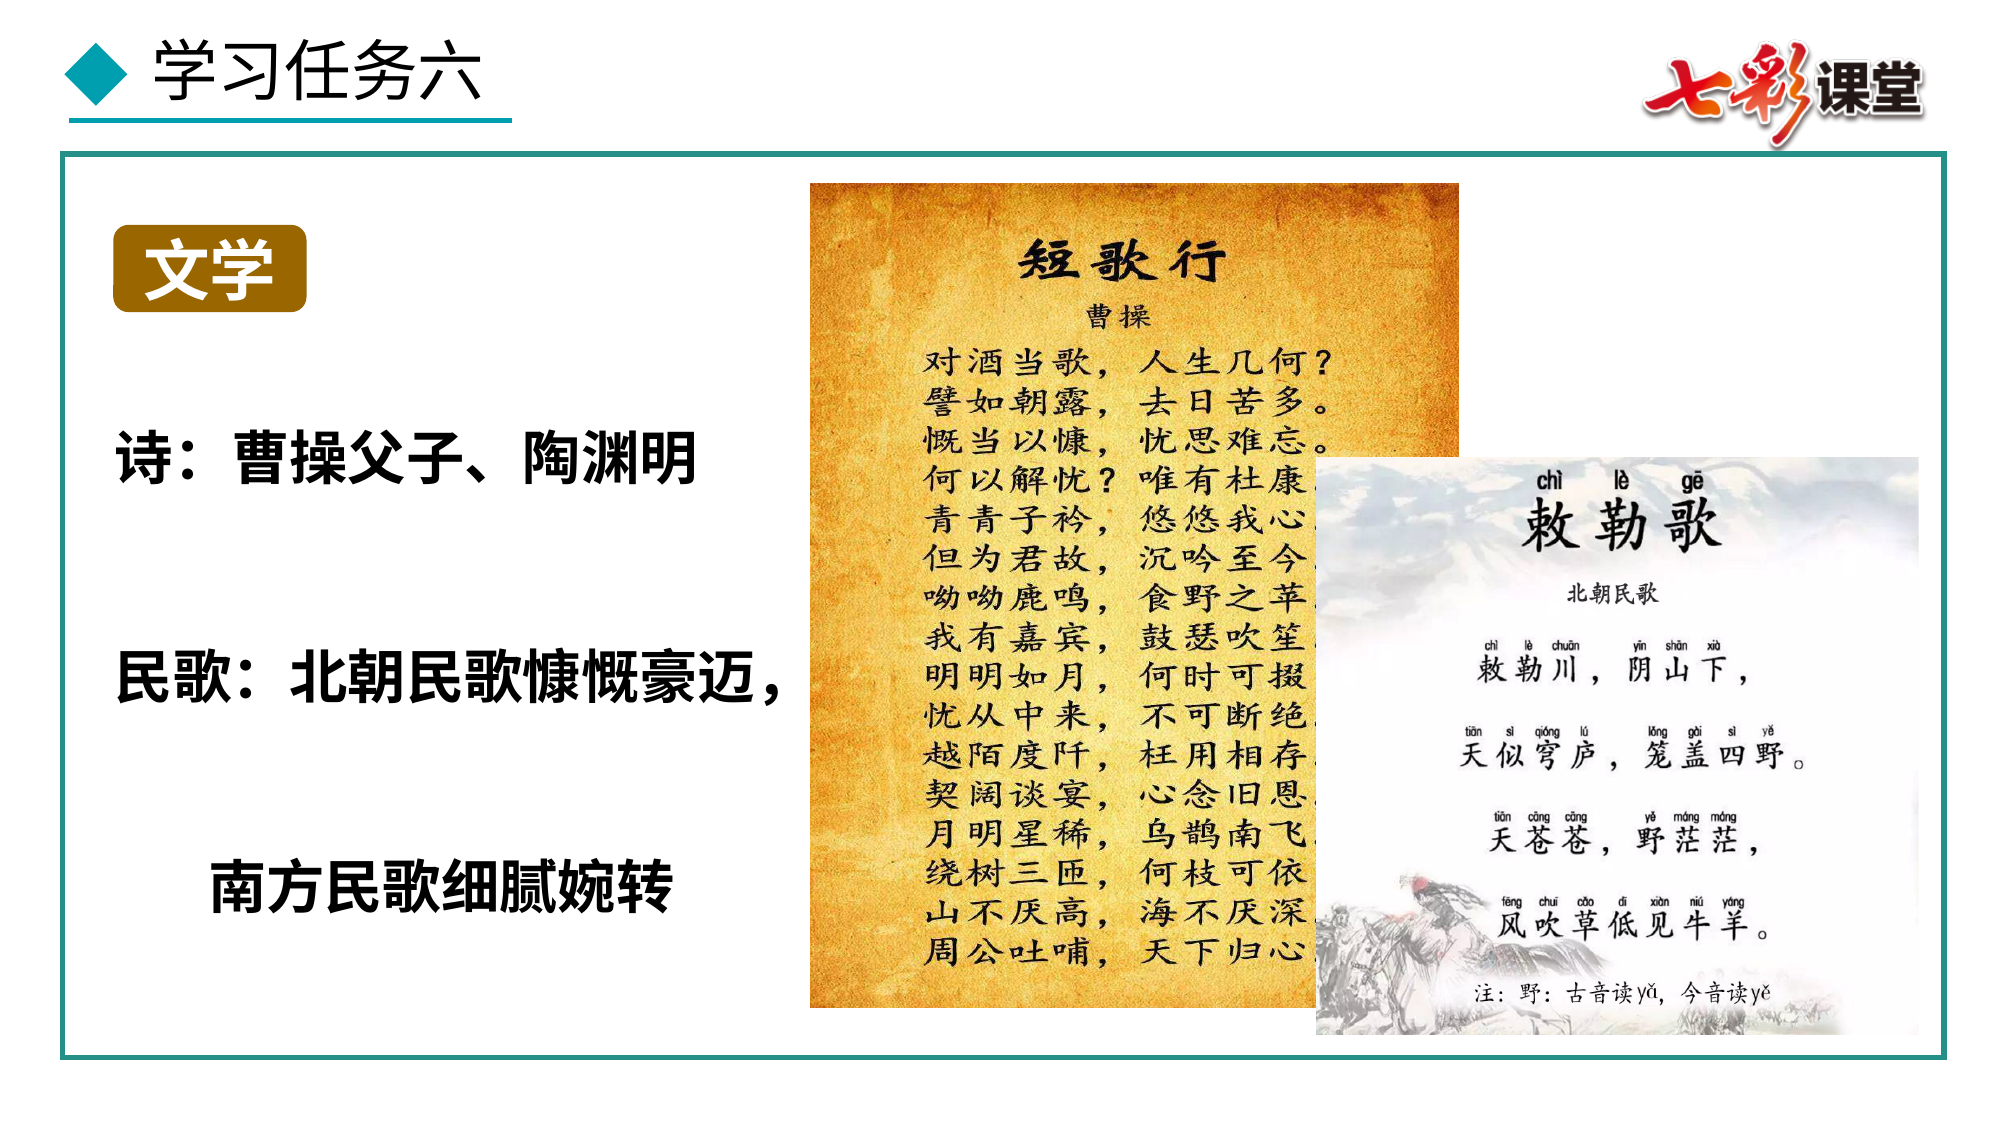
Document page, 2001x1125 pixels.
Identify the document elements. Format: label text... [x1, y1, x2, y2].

picture [809, 182, 1920, 1036]
picture [1638, 35, 1932, 151]
text_box 民歌：北朝民歌慷慨豪迈， 南方民歌细腻婉转 [100, 597, 788, 928]
text_box 文学 [113, 224, 307, 313]
text_box 诗：曹操父子、陶渊明 [100, 414, 772, 499]
